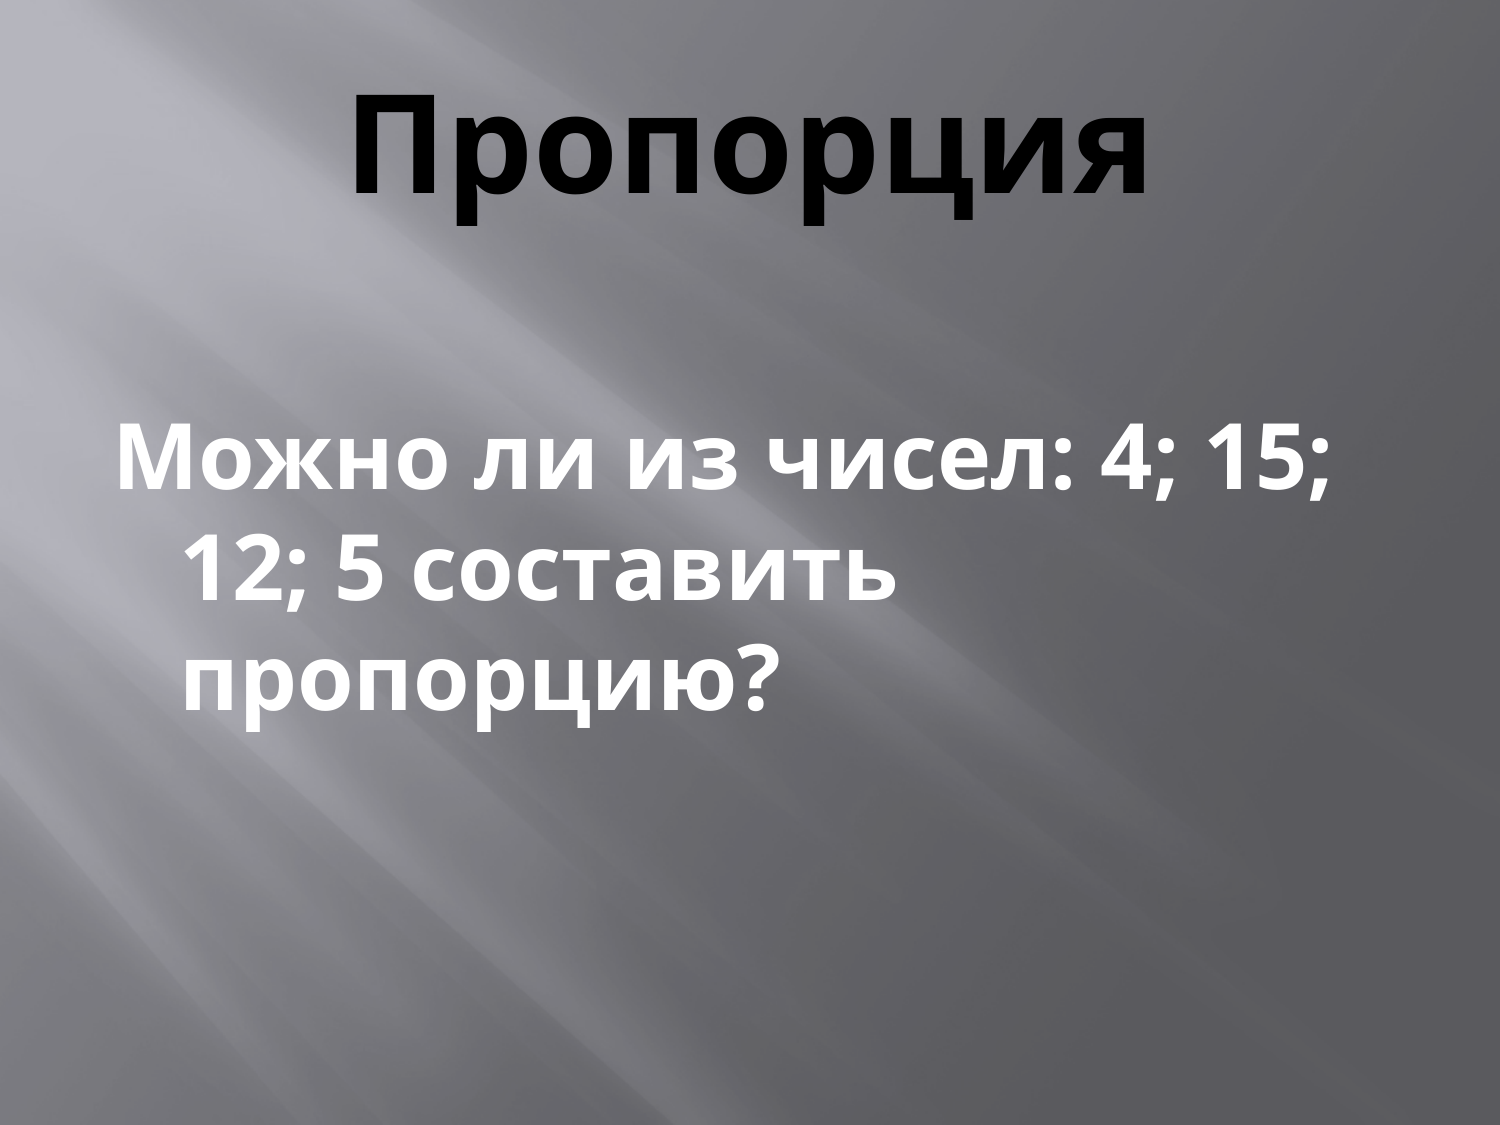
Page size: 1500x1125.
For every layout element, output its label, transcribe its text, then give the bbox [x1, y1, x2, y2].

title Пропорция [75, 45, 1425, 233]
list Можно ли из чисел: 4; 15; 12; 5 составить пропорцию? [75, 262, 1425, 1035]
